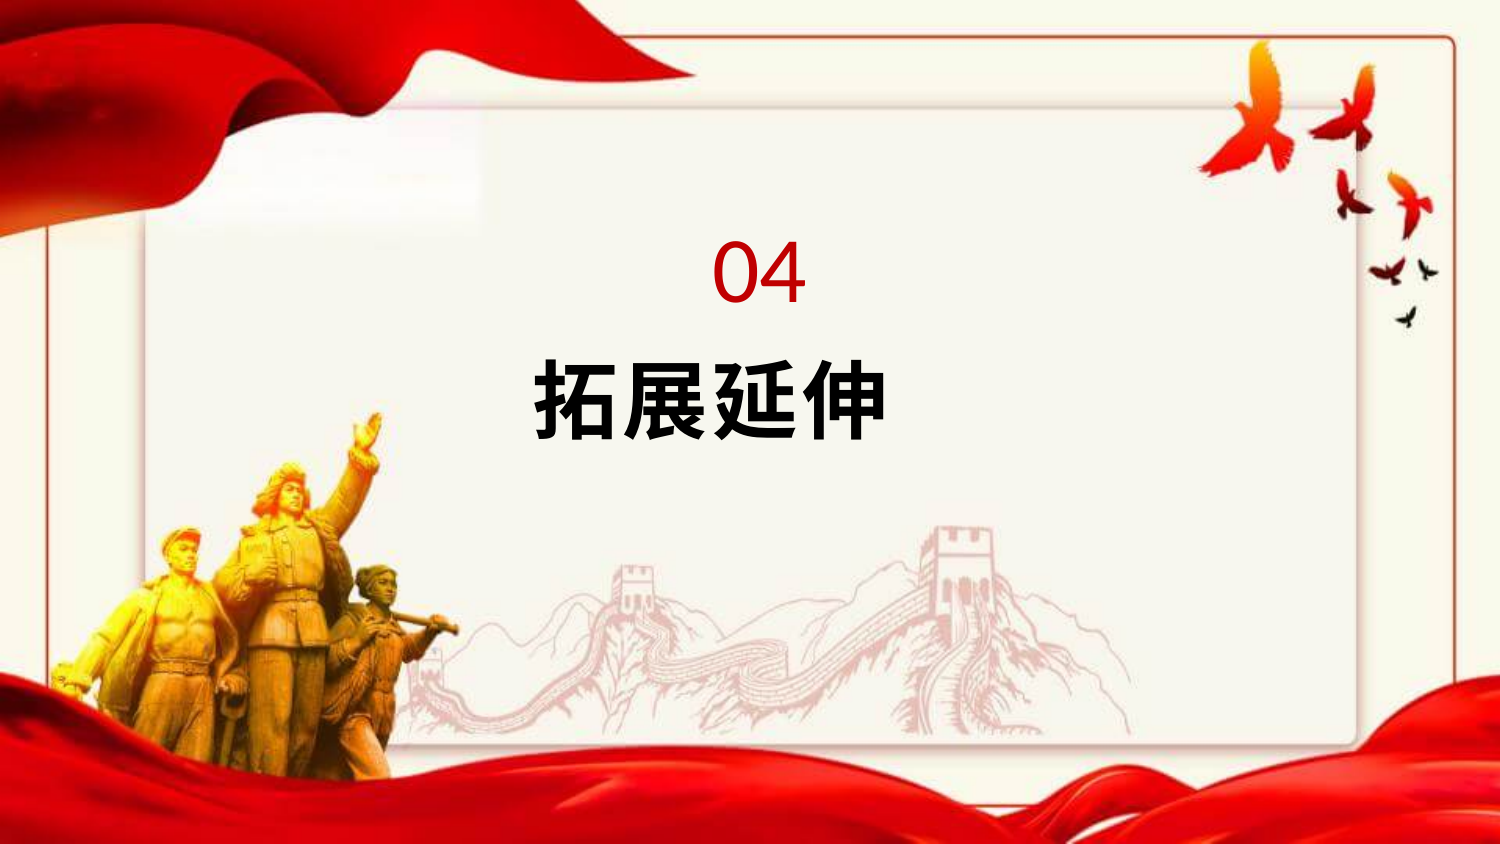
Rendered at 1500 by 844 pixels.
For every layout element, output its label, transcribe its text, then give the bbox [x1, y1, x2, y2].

picture [0, 0, 1500, 844]
text_box 04 [700, 203, 819, 327]
text_box 拓展延伸 [521, 341, 998, 456]
